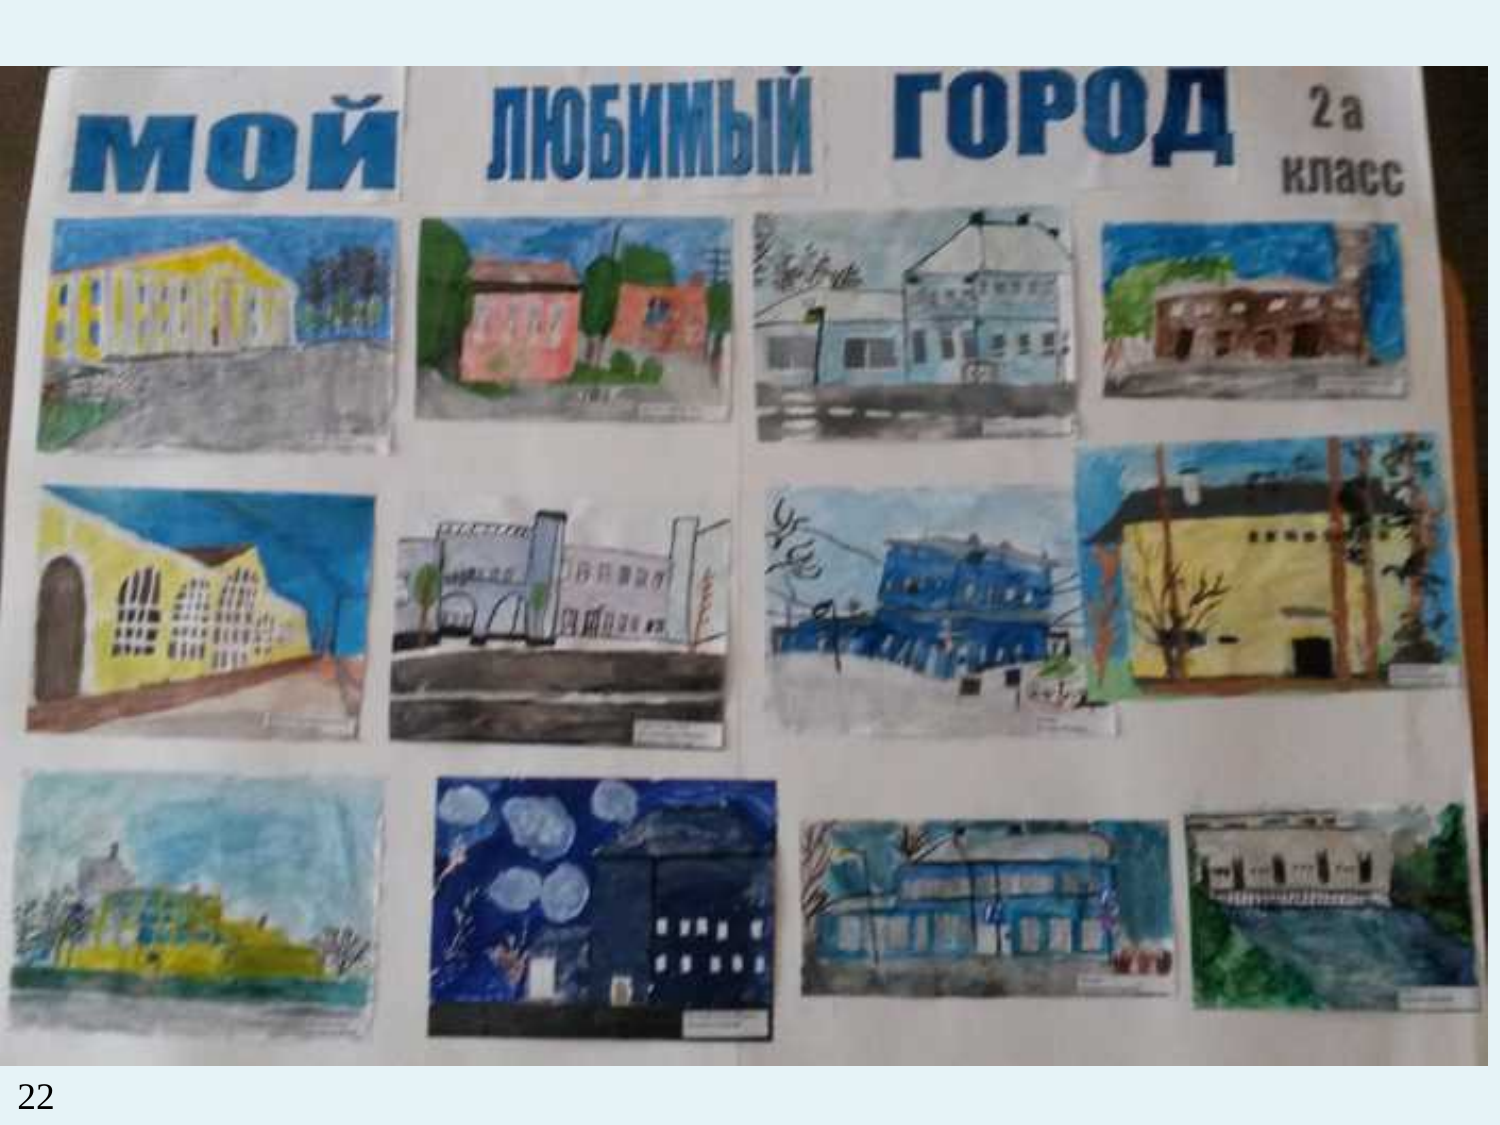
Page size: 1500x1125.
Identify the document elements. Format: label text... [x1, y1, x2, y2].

text_box 22 [2, 1067, 74, 1125]
picture [0, 66, 1489, 1067]
